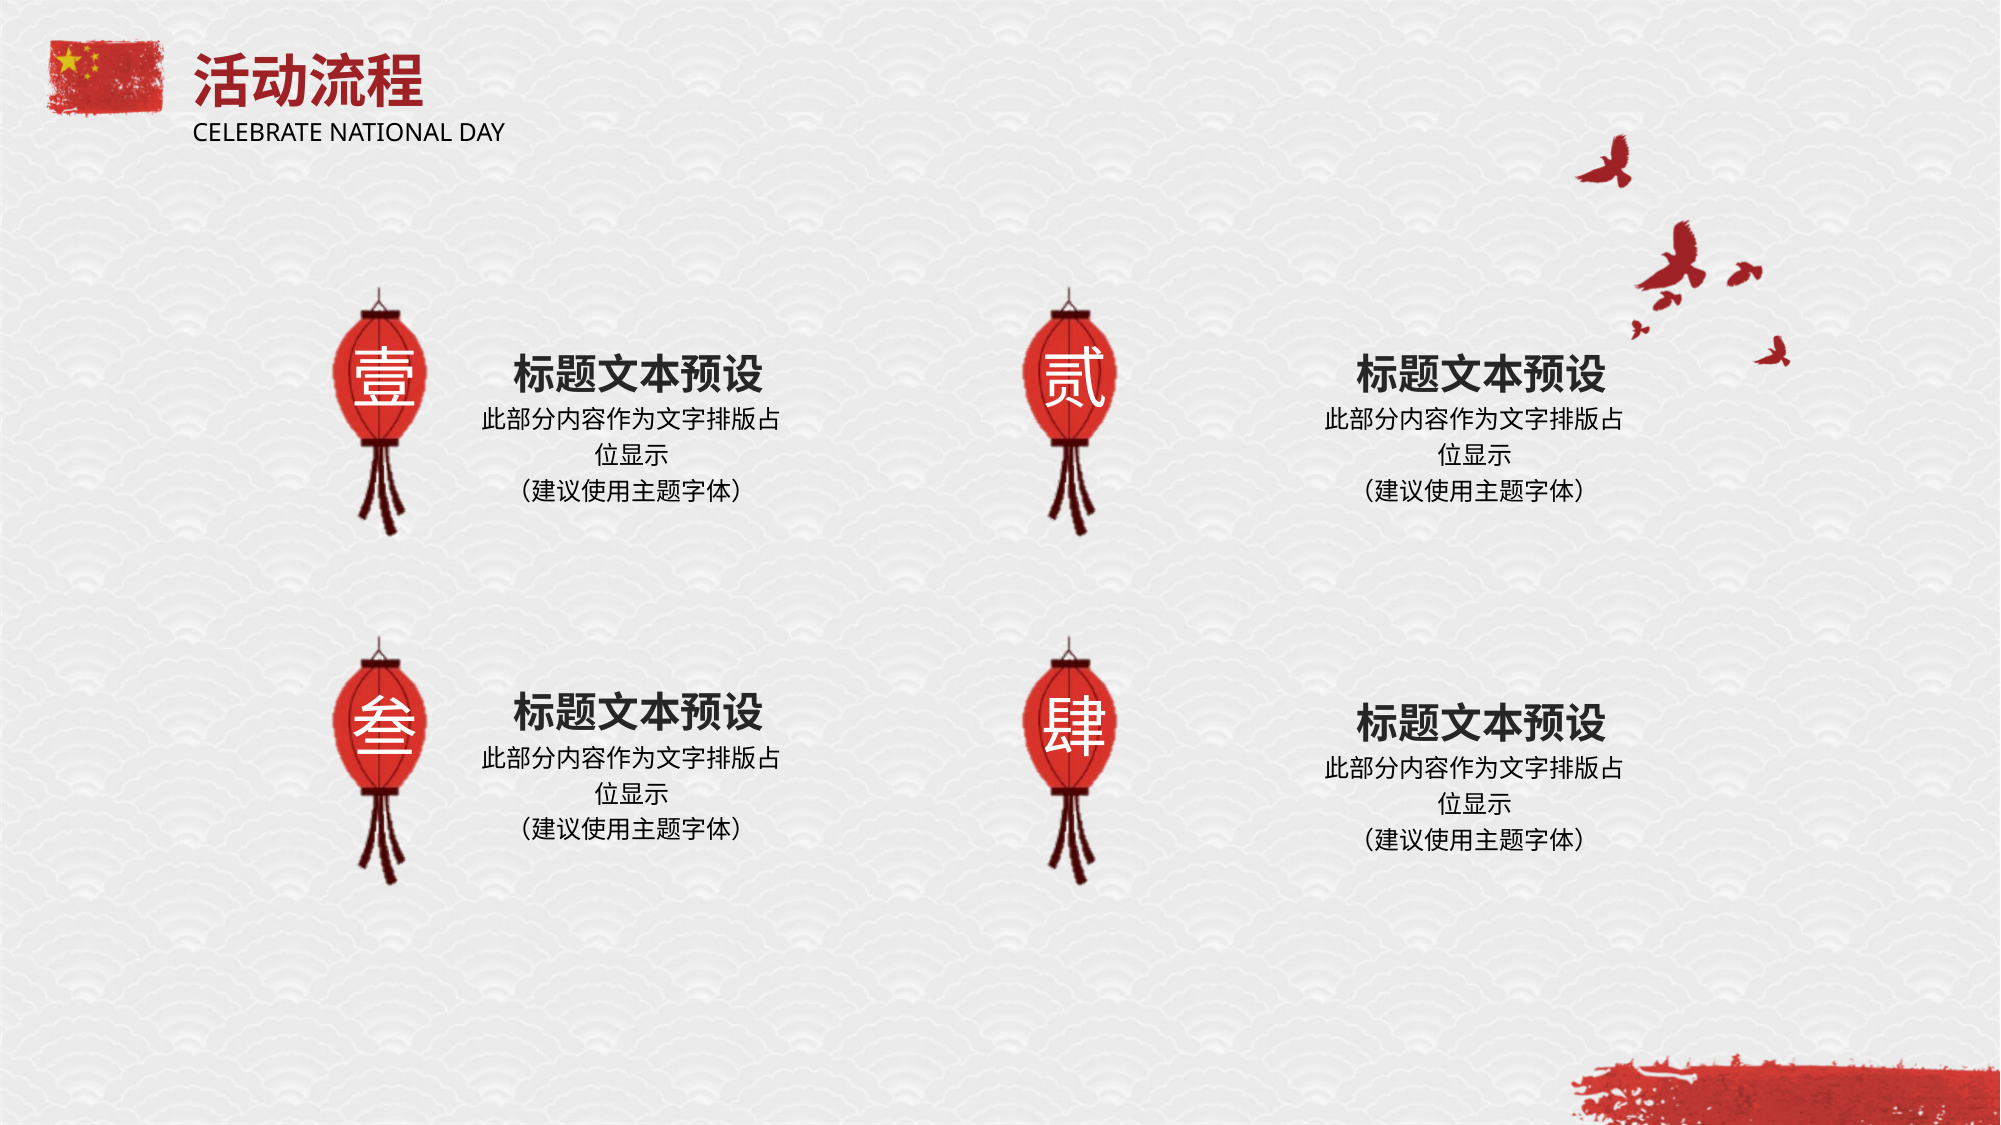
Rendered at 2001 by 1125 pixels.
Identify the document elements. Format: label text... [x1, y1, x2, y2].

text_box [308, 622, 438, 893]
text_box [998, 273, 1128, 544]
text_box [1319, 677, 1645, 795]
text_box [476, 328, 802, 446]
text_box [308, 273, 438, 544]
text_box 活动流程 [177, 1, 723, 122]
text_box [476, 667, 802, 784]
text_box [998, 622, 1128, 893]
text_box CELEBRATE NATIONAL DAY [177, 122, 723, 154]
picture [0, 0, 2001, 1125]
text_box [1319, 328, 1645, 446]
